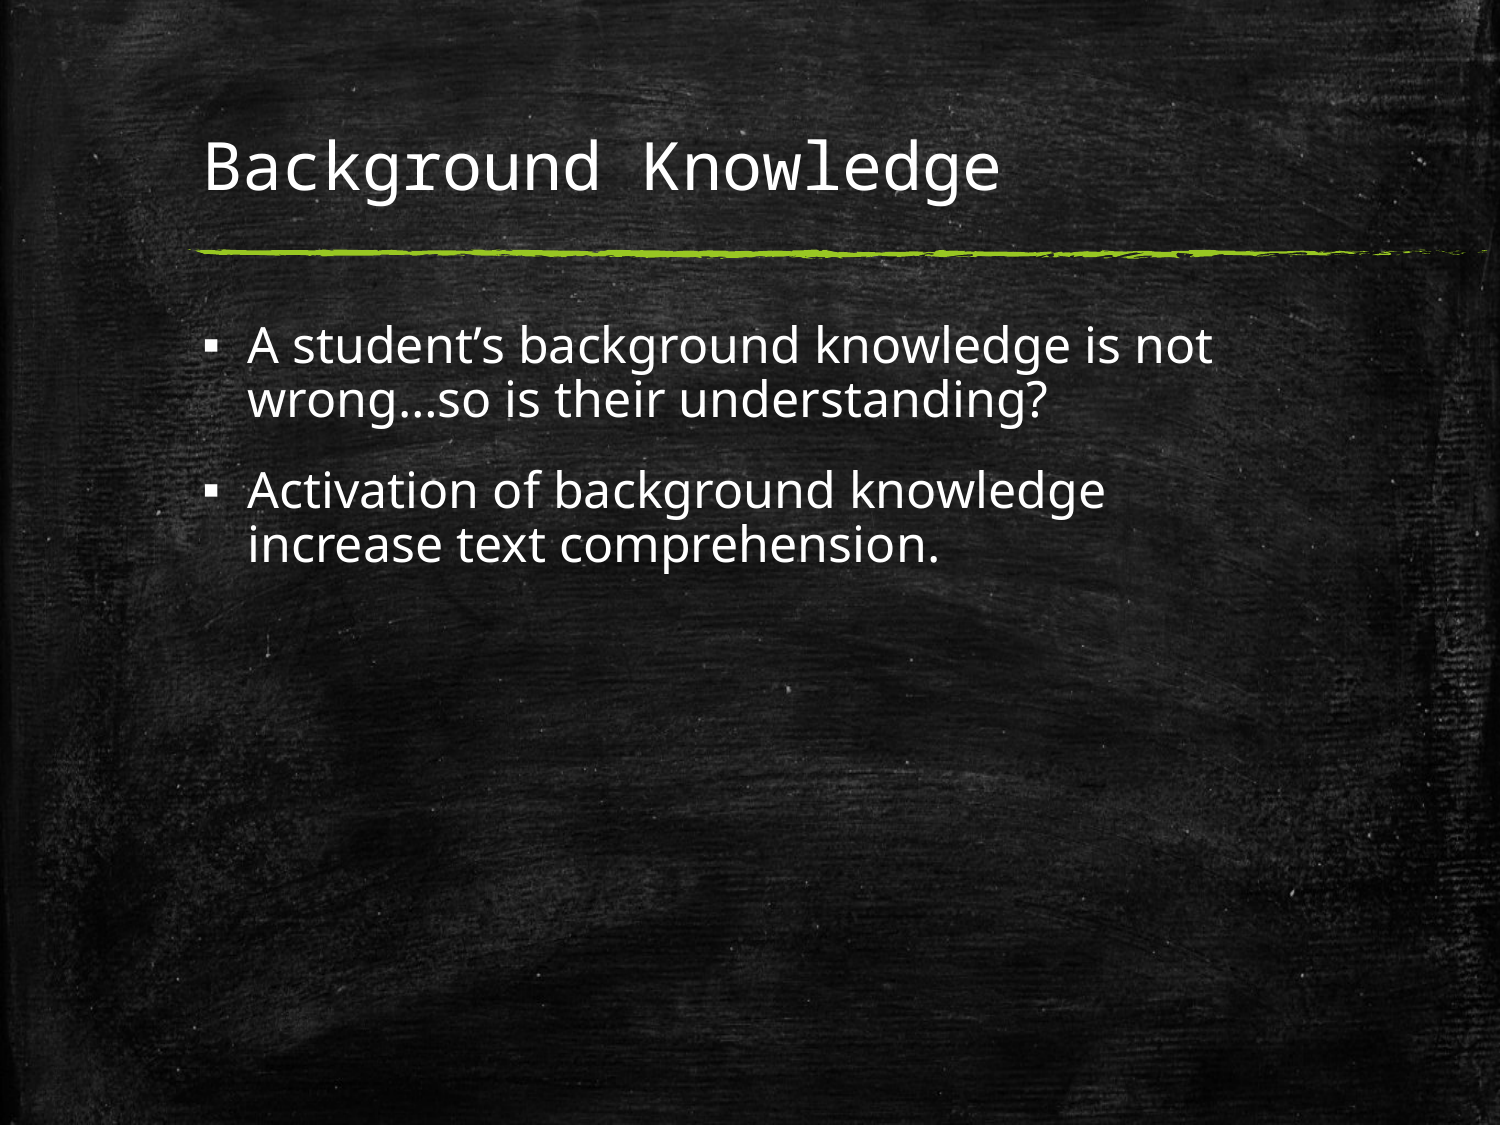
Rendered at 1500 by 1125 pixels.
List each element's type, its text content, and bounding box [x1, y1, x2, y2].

list A student’s background knowledge is not wrong…so is their understanding? Activation of background knowledge increase text comprehension. [187, 312, 1313, 1013]
title Background Knowledge [187, 45, 1313, 213]
